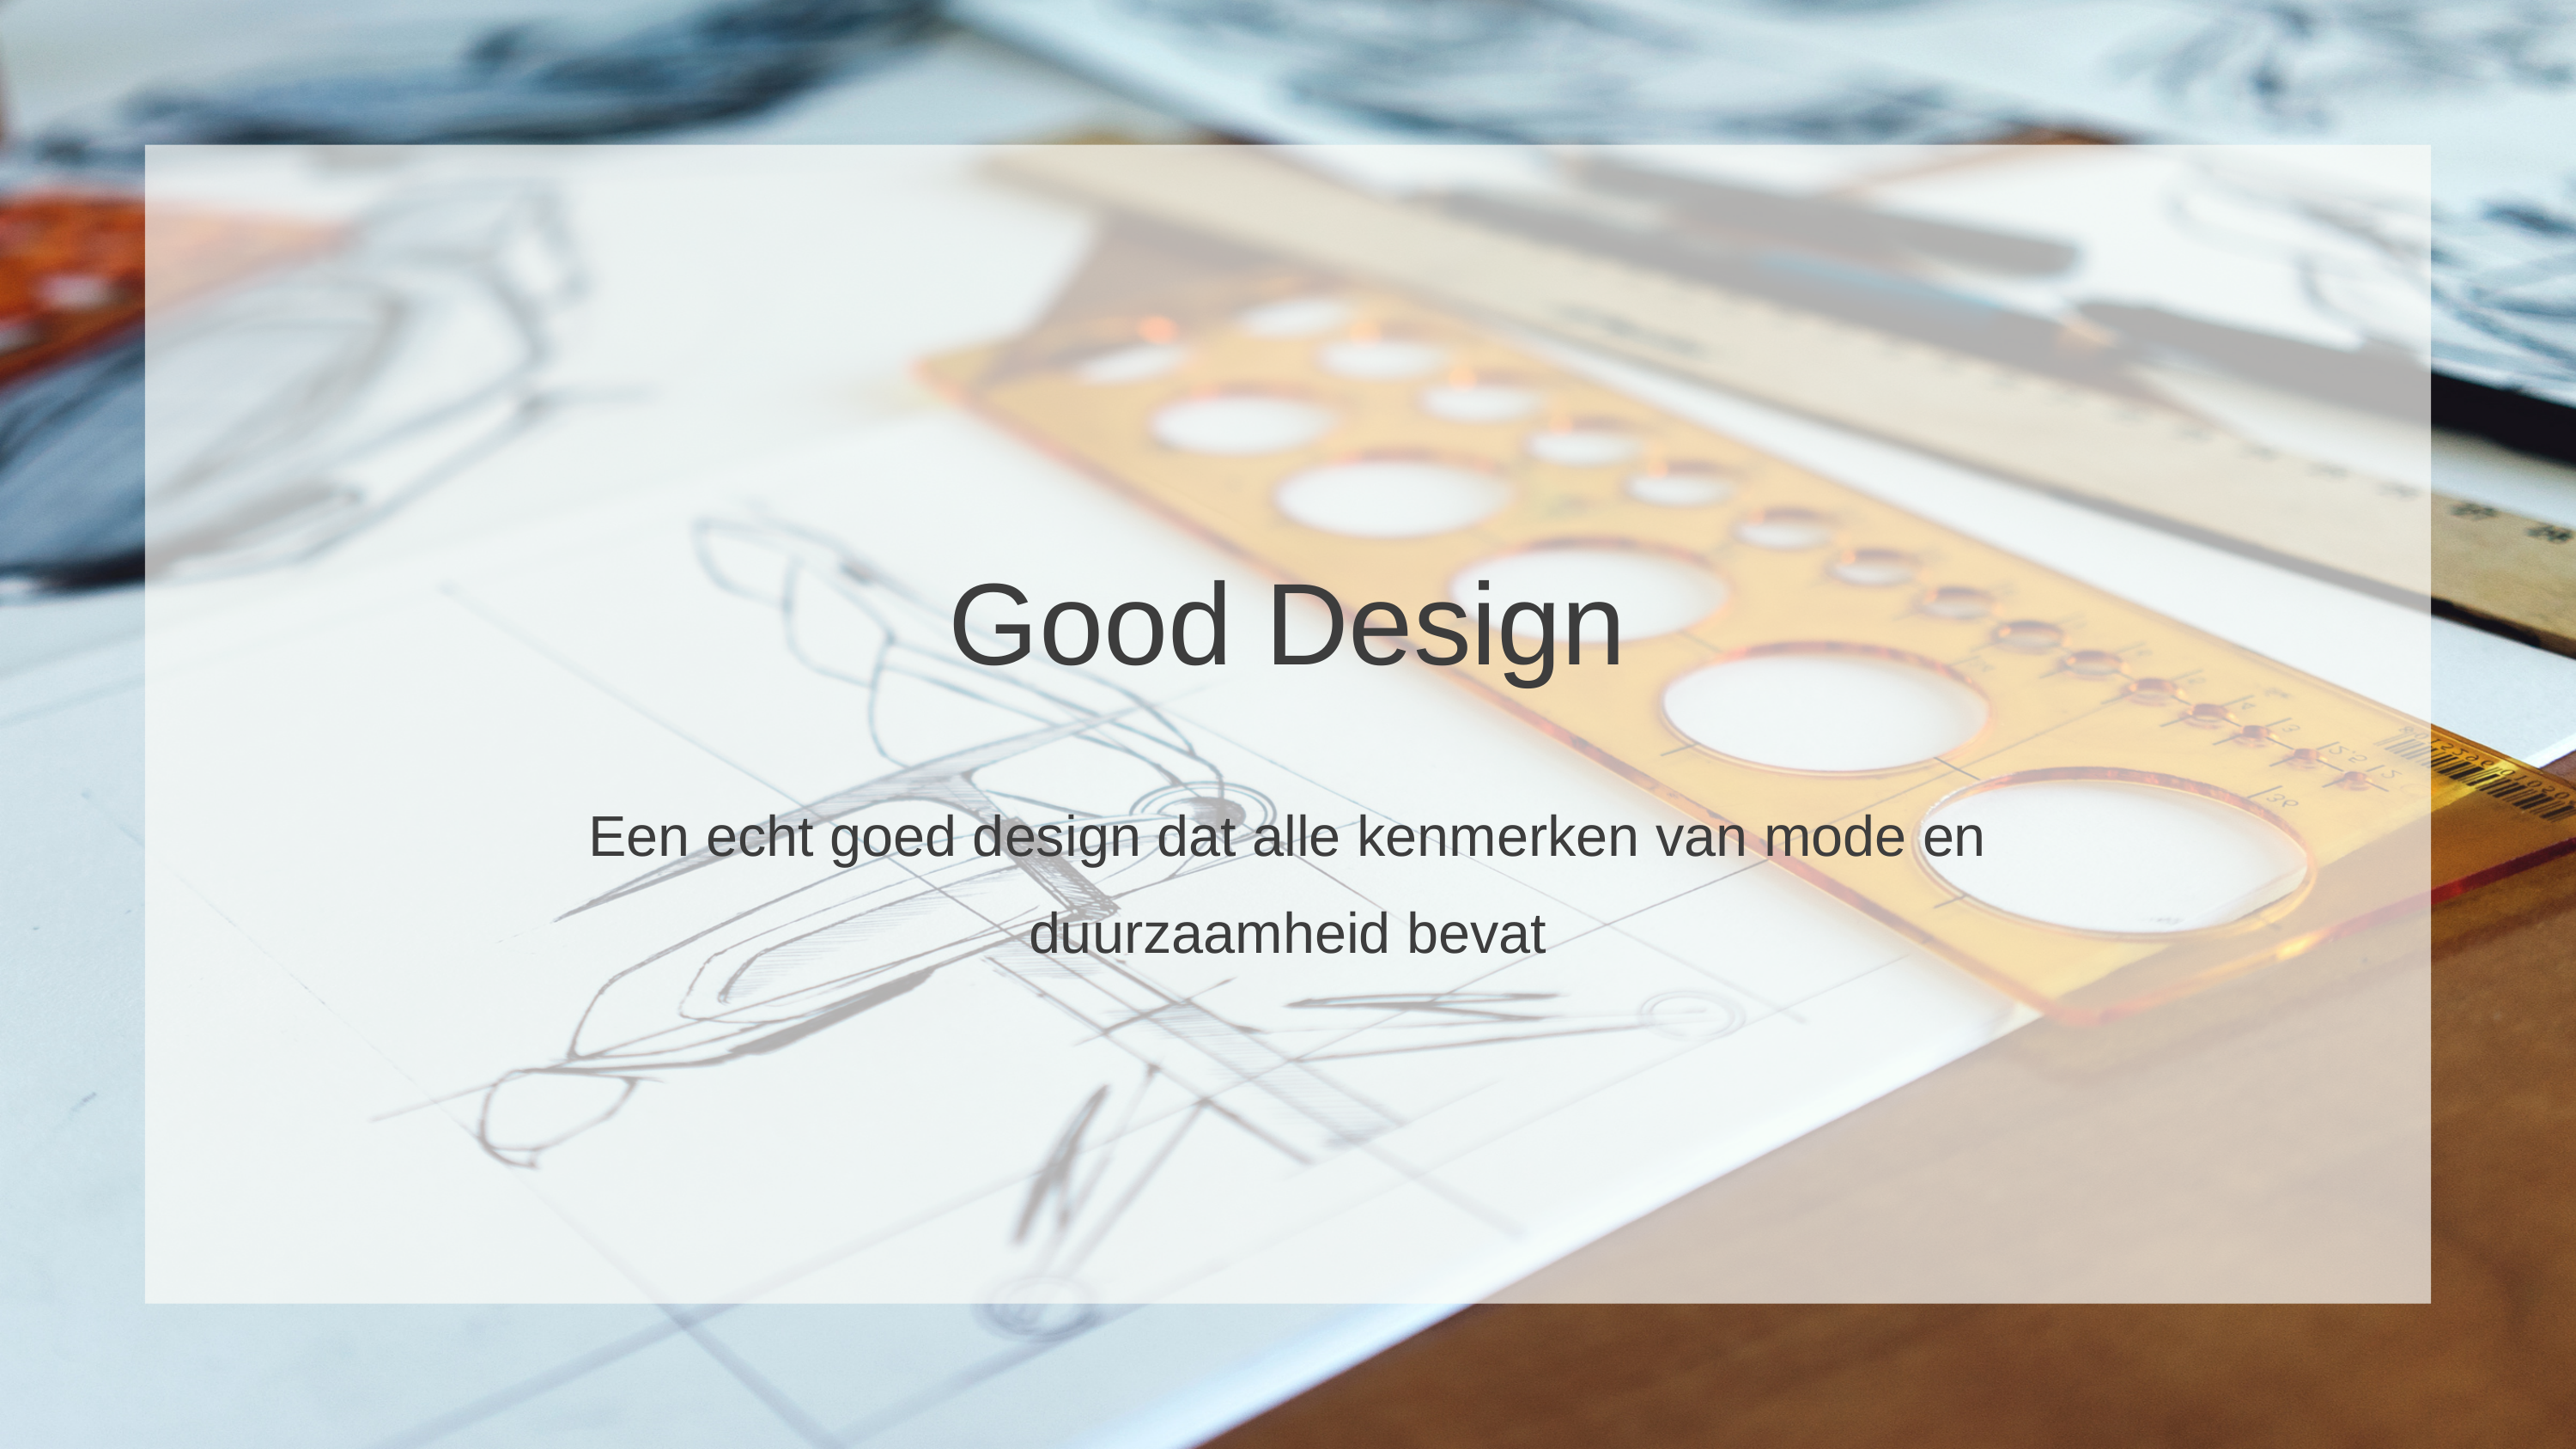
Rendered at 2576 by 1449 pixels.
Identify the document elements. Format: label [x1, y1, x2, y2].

text_box [144, 144, 2432, 1304]
text_box [341, 520, 2235, 929]
picture [0, 0, 2576, 1449]
